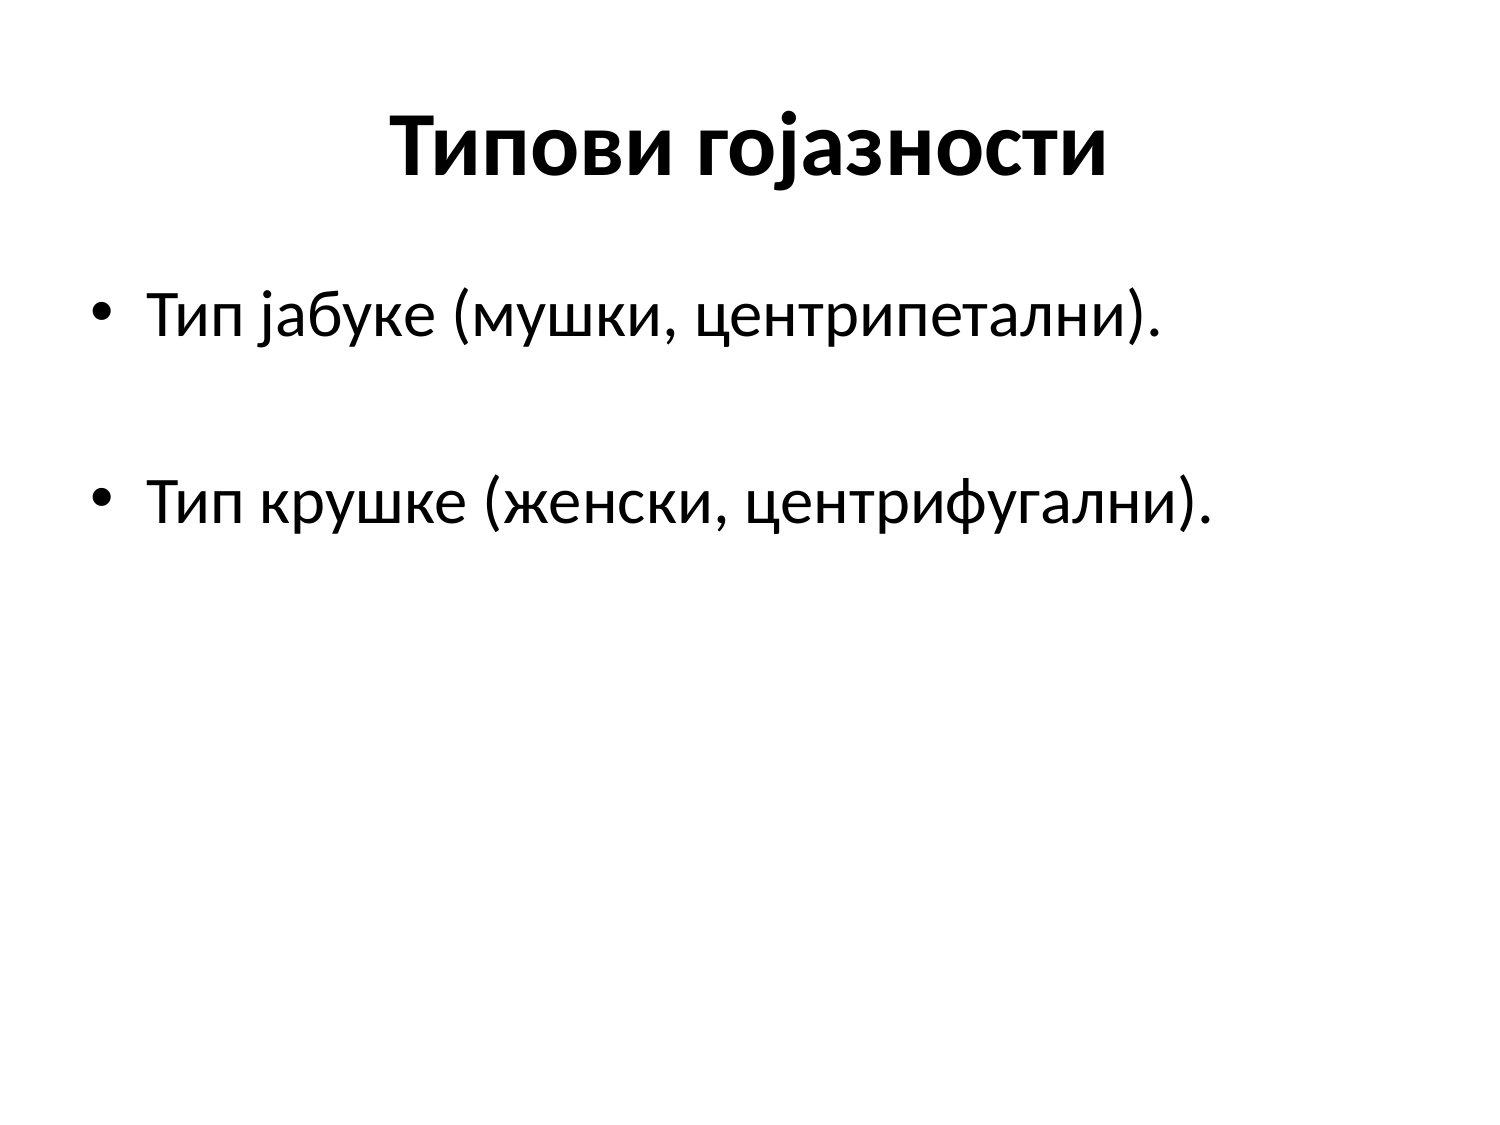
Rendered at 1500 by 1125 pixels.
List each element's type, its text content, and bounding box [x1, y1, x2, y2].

list Тип јабуке (мушки, центрипетални). Тип крушке (женски, центрифугални). [75, 262, 1425, 1005]
title Типови гојазности [75, 45, 1425, 233]
